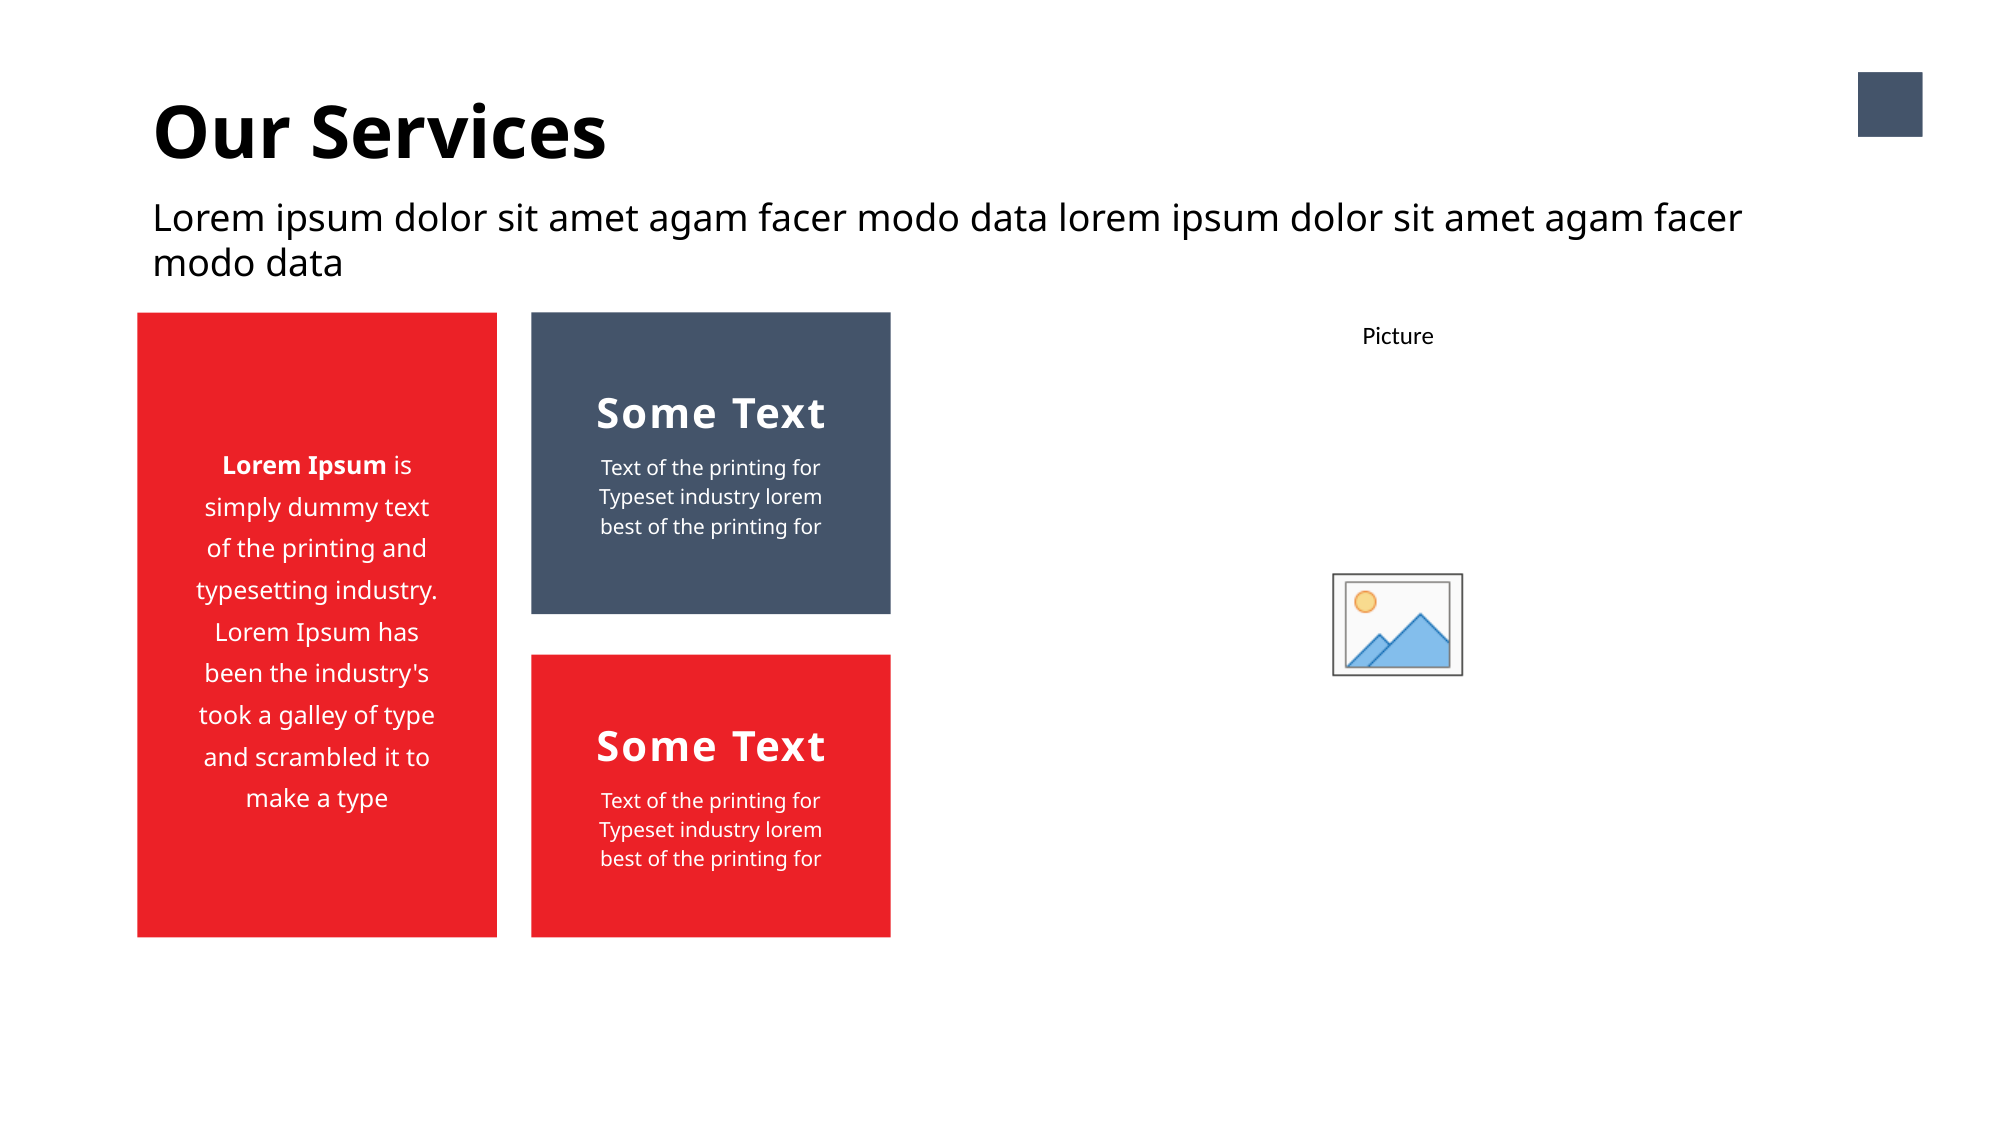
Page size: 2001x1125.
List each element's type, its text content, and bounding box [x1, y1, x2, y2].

picture [924, 312, 1872, 938]
text_box [530, 311, 892, 615]
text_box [568, 712, 854, 880]
text_box Lorem Ipsum is simply dummy text of the printing and typesetting industry. Lorem Ipsum has been the industry's took a galley of type and scrambled it to make a type [175, 430, 460, 821]
text_box [1863, 130, 1924, 138]
text_box [530, 654, 892, 938]
subtitle Lorem ipsum dolor sit amet agam facer modo data lorem ipsum dolor sit amet agam facer modo data [137, 186, 1863, 227]
slide_number 8 [1863, 78, 1927, 130]
title Our Services [137, 78, 1863, 186]
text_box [568, 379, 854, 548]
text_box [1857, 71, 1924, 78]
text_box [136, 311, 498, 938]
